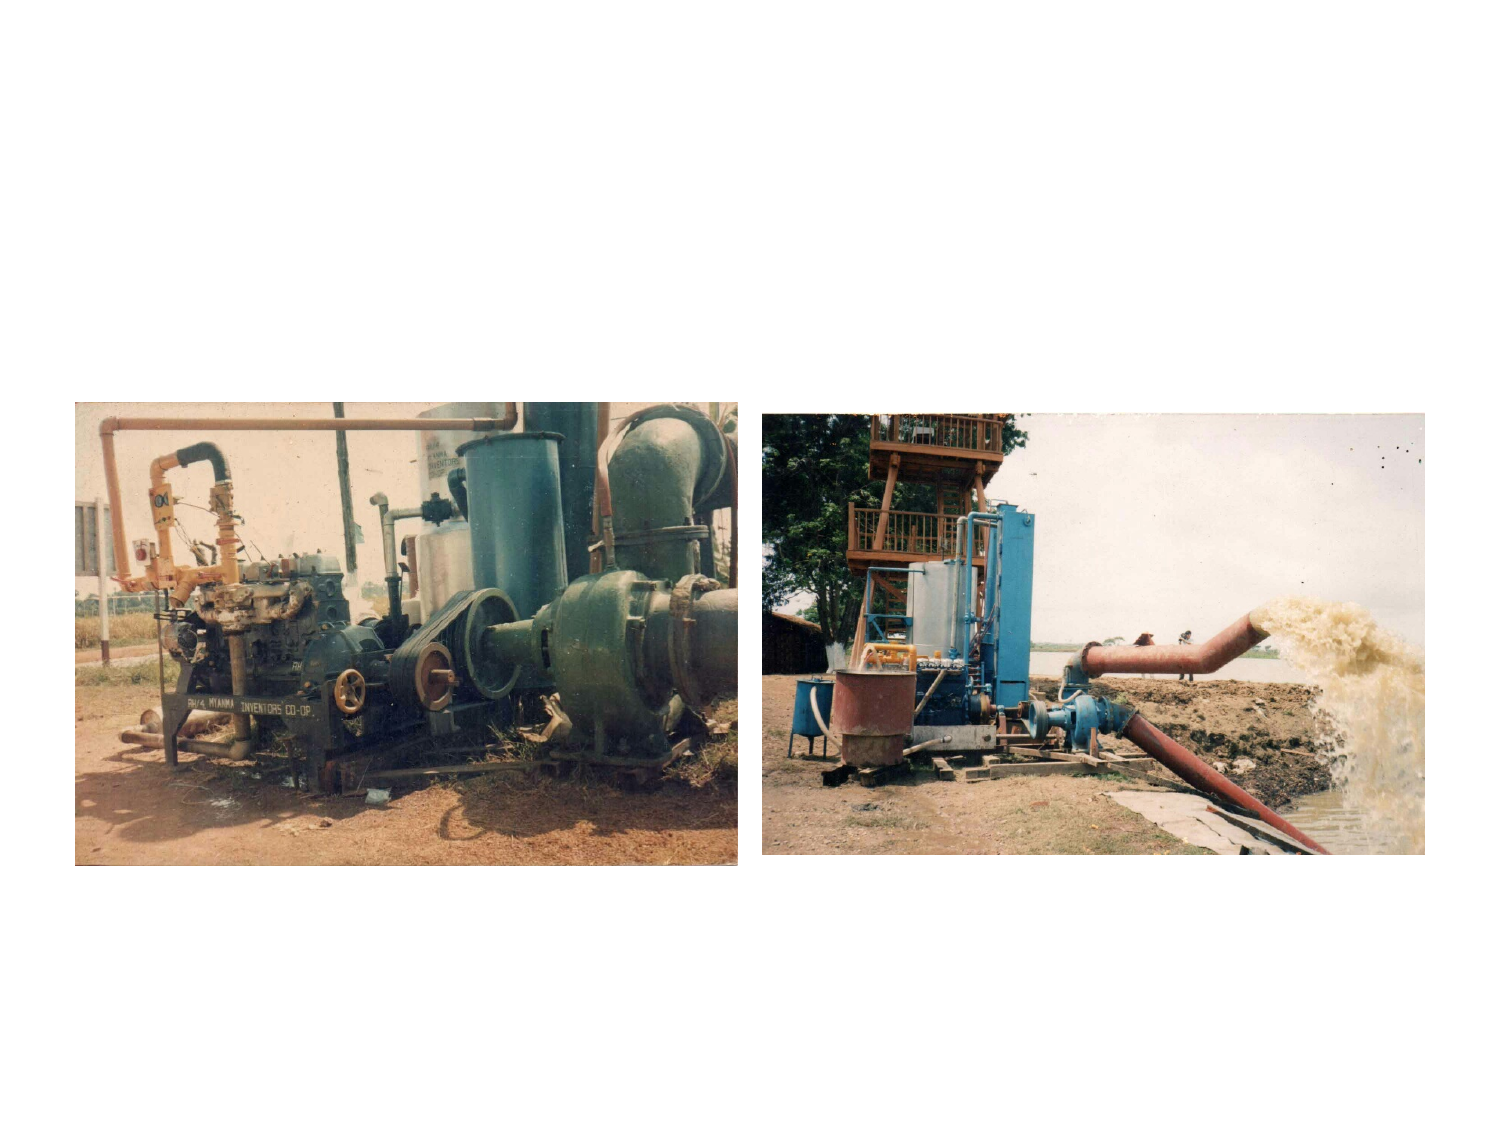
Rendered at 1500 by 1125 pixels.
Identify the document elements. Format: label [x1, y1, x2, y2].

list [74, 401, 738, 866]
list [762, 412, 1426, 855]
